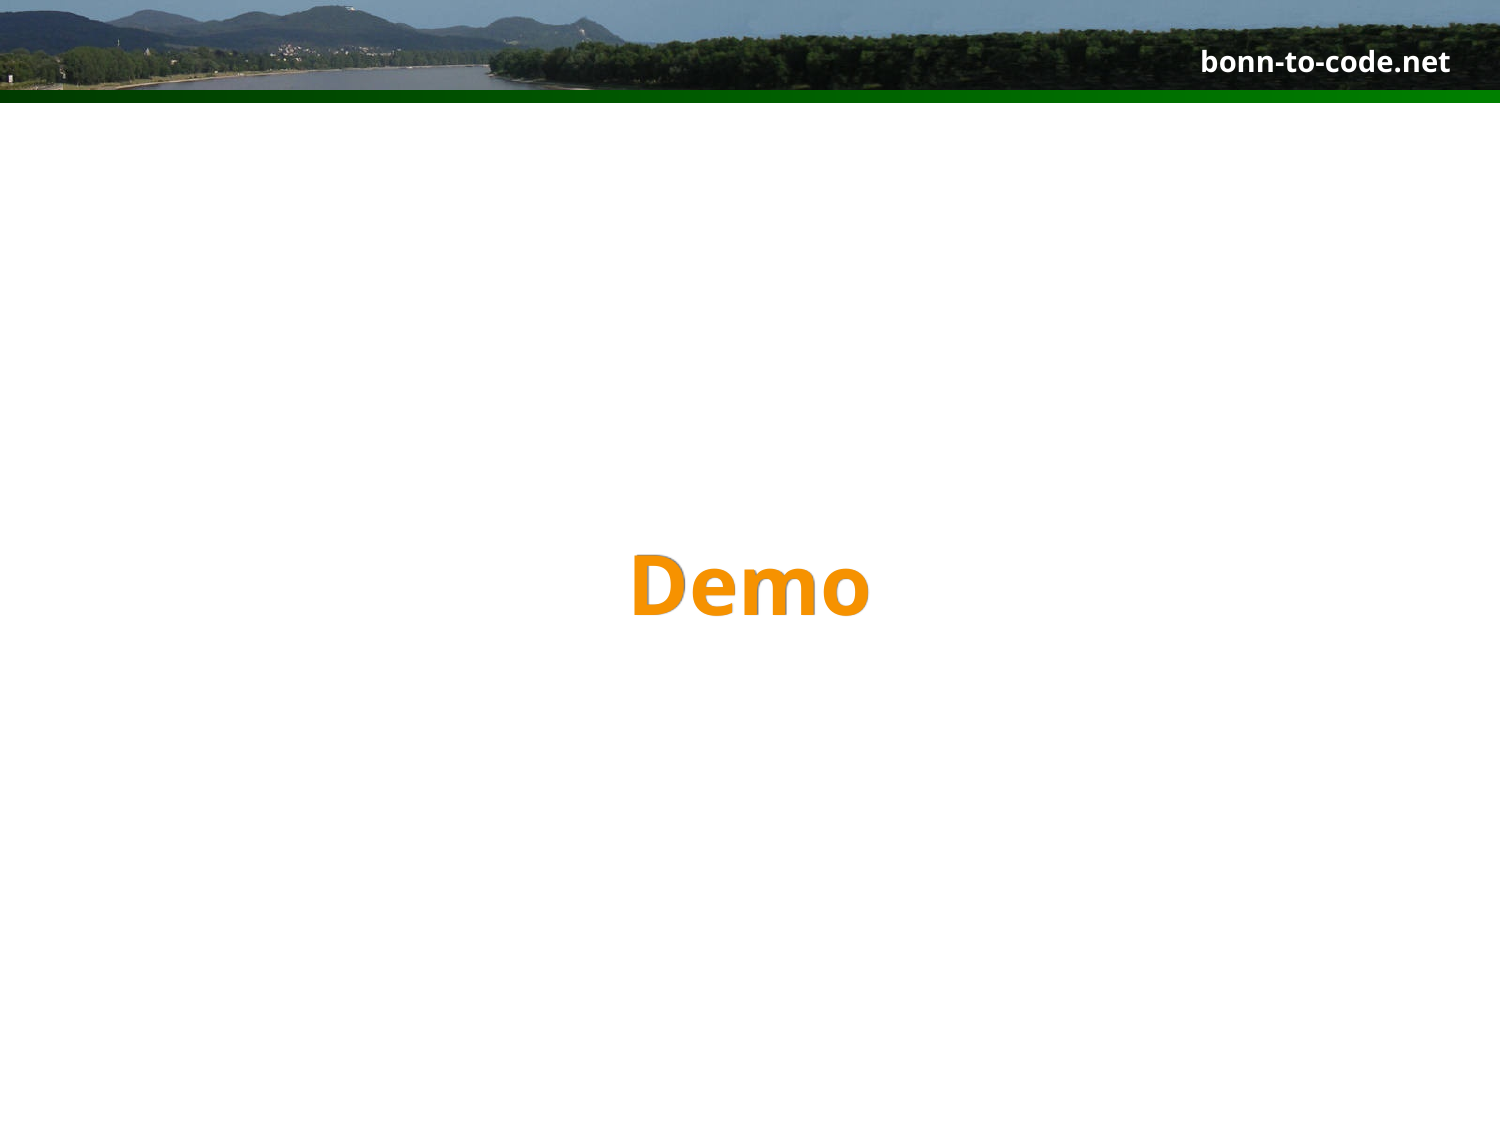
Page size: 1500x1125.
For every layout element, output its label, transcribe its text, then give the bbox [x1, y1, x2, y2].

picture [0, 0, 1500, 90]
title Demo [29, 503, 1471, 661]
